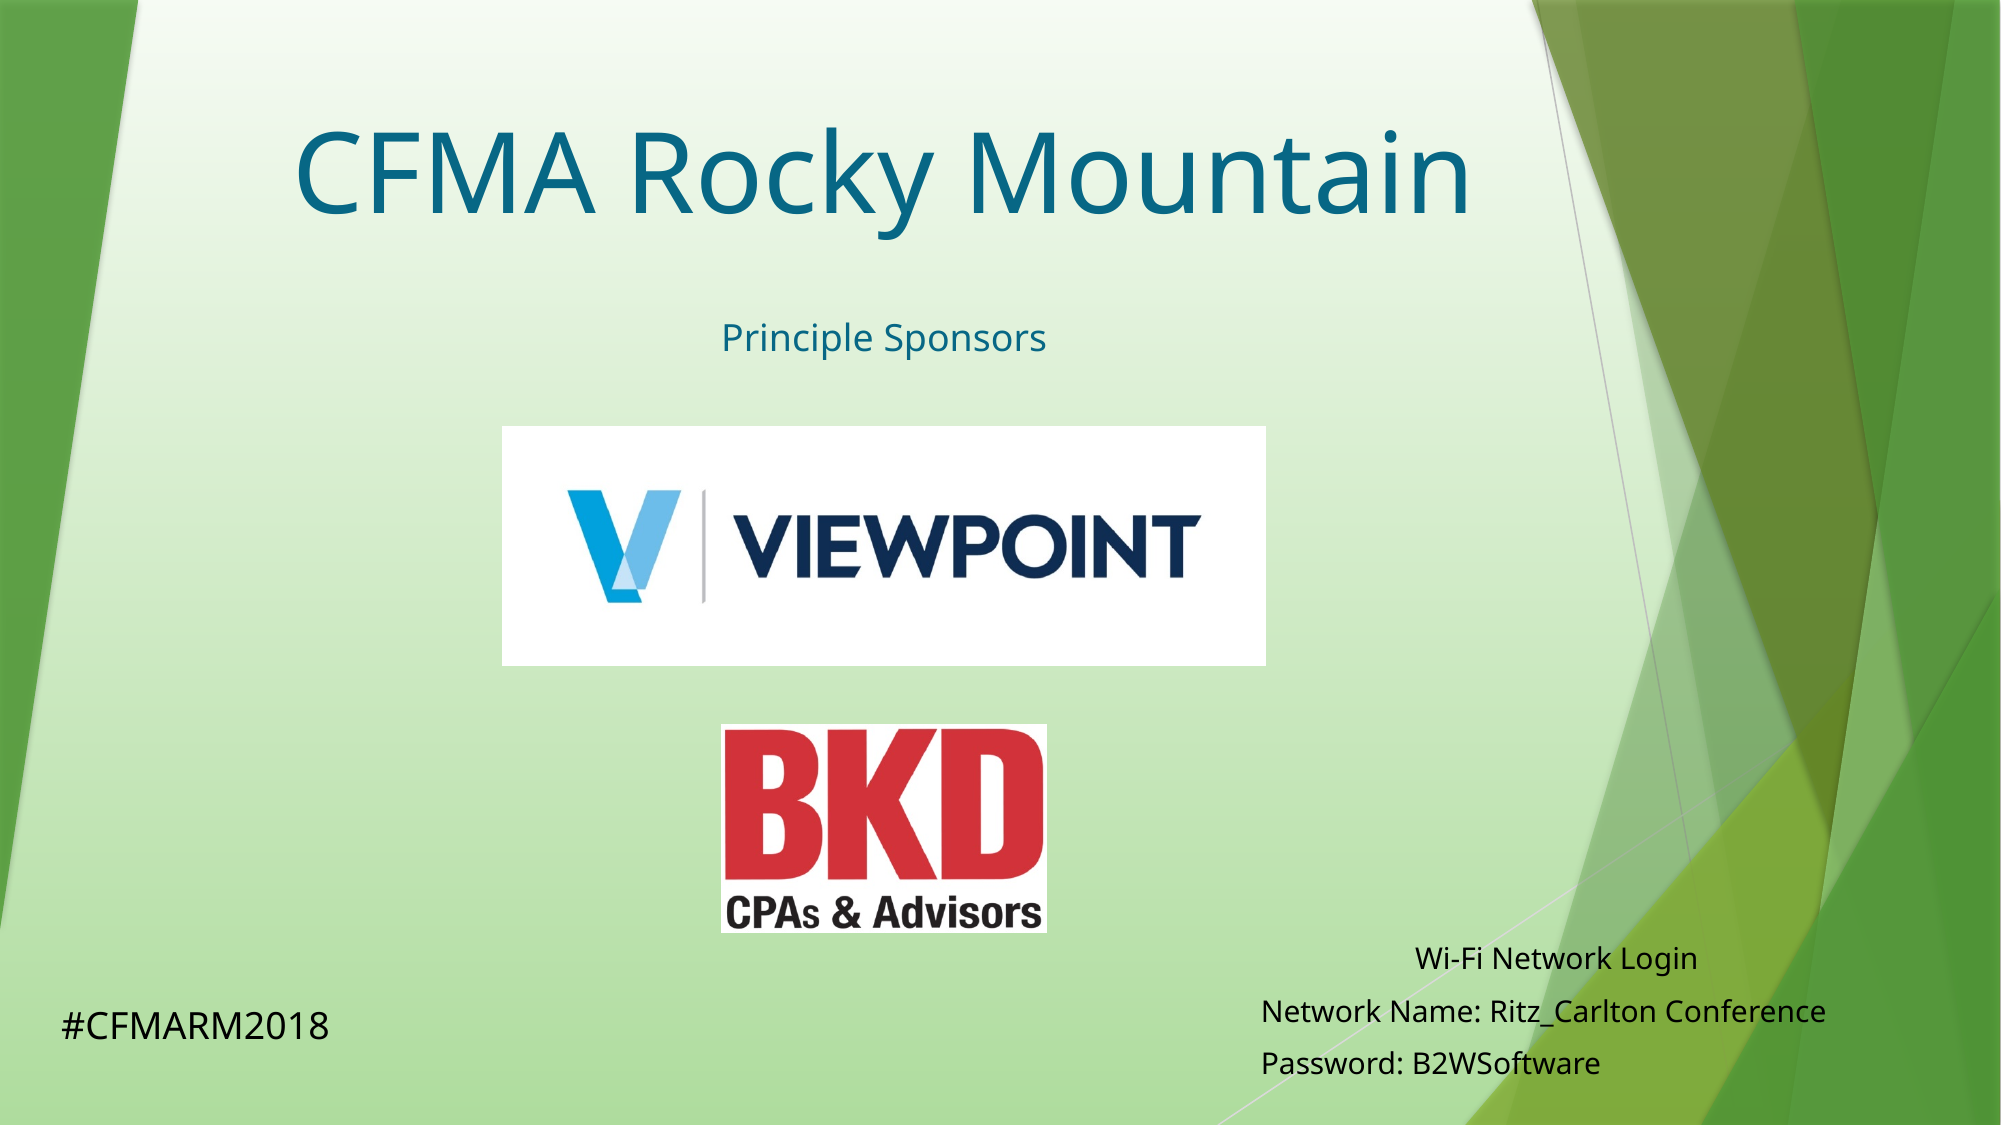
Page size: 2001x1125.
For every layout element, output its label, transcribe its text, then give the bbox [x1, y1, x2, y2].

title CFMA Rocky Mountain [247, 64, 1522, 244]
picture [721, 723, 1048, 933]
text_box Principle Sponsors [522, 307, 1246, 367]
subtitle Wi-Fi Network Login Network Name: Ritz_Carlton Conference Password: B2WSoftware [1245, 932, 1868, 1113]
text_box #CFMARM2018 [46, 994, 433, 1055]
picture [502, 425, 1267, 667]
